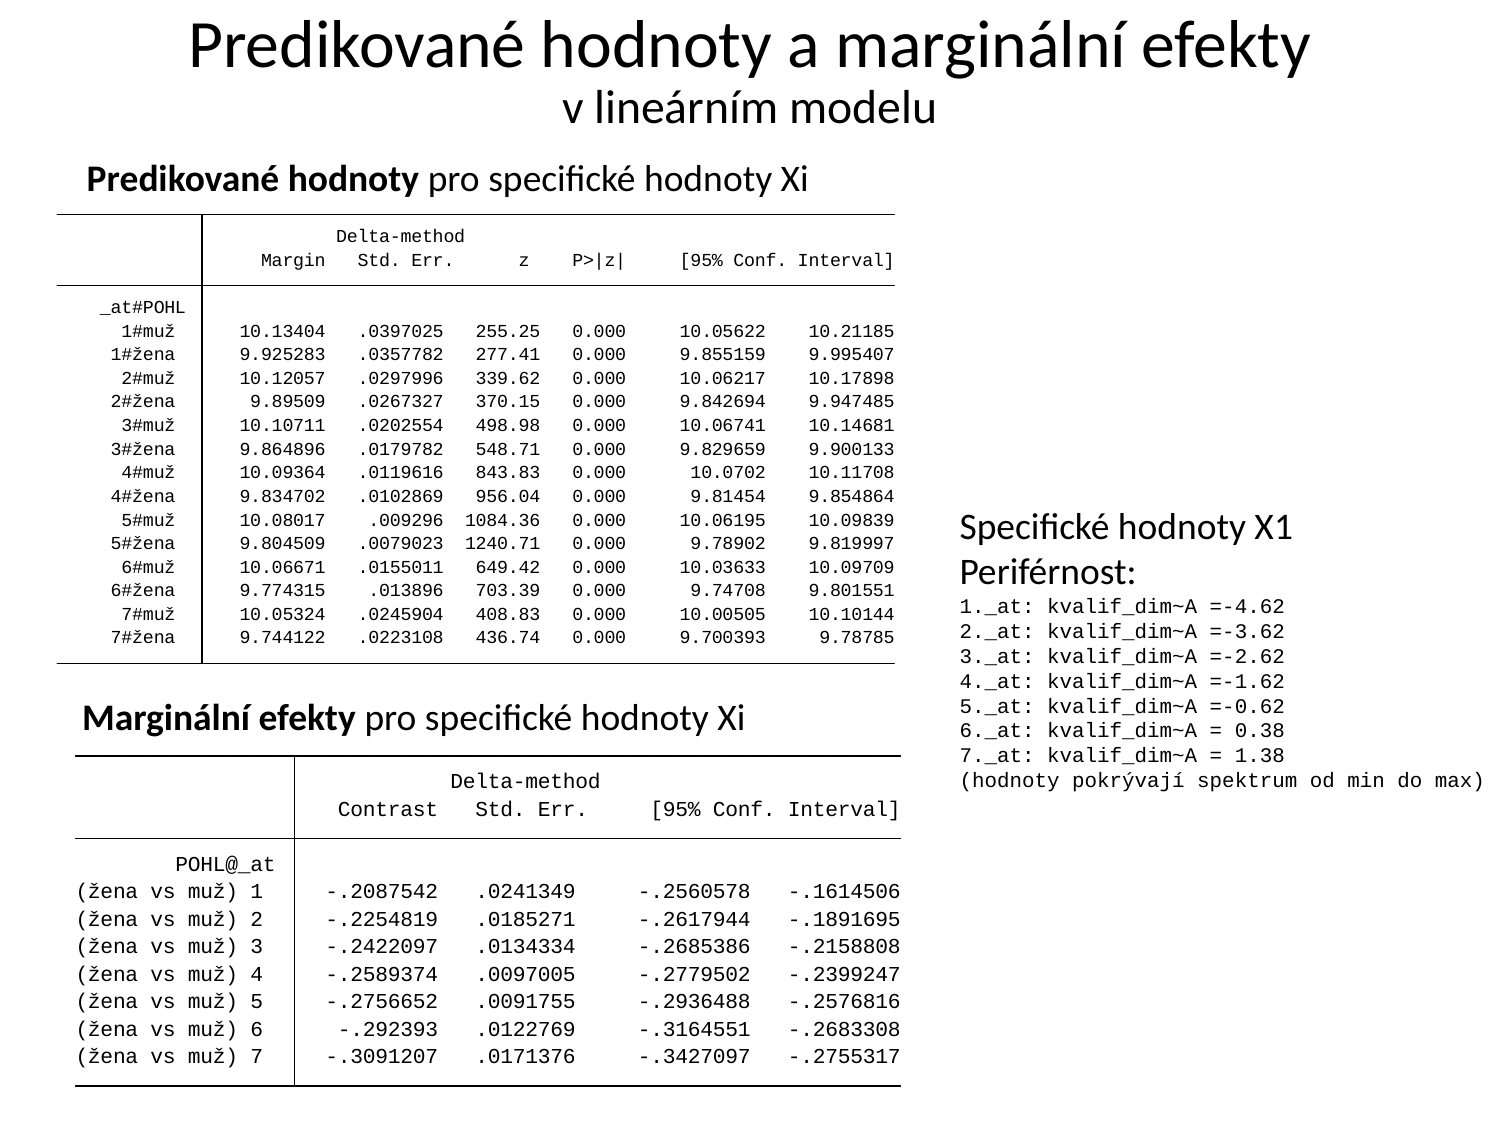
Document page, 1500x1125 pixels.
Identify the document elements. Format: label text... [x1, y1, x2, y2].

title Predikované hodnoty a marginální efekty v lineárním modelu [17, 0, 1483, 143]
text_box Marginální efekty pro specifické hodnoty Xi [67, 685, 836, 718]
picture [71, 715, 911, 1102]
text_box Specifické hodnoty X1 Periférnost: 1._at: kvalif_dim~A =-4.62 2._at: kvalif_dim~A =-3.62 3._at: kvalif_dim~A =-2.62 4._at: kvalif_dim~A =-1.62 5._at: kvalif_dim~A =-0.62 6._at: kvalif_dim~A = 0.38 7._at: kvalif_dim~A = 1.38 (hodnoty pokrývají spektrum od min do max) [944, 494, 1500, 800]
picture [53, 203, 906, 677]
text_box Predikované hodnoty pro specifické hodnoty Xi [71, 146, 840, 202]
